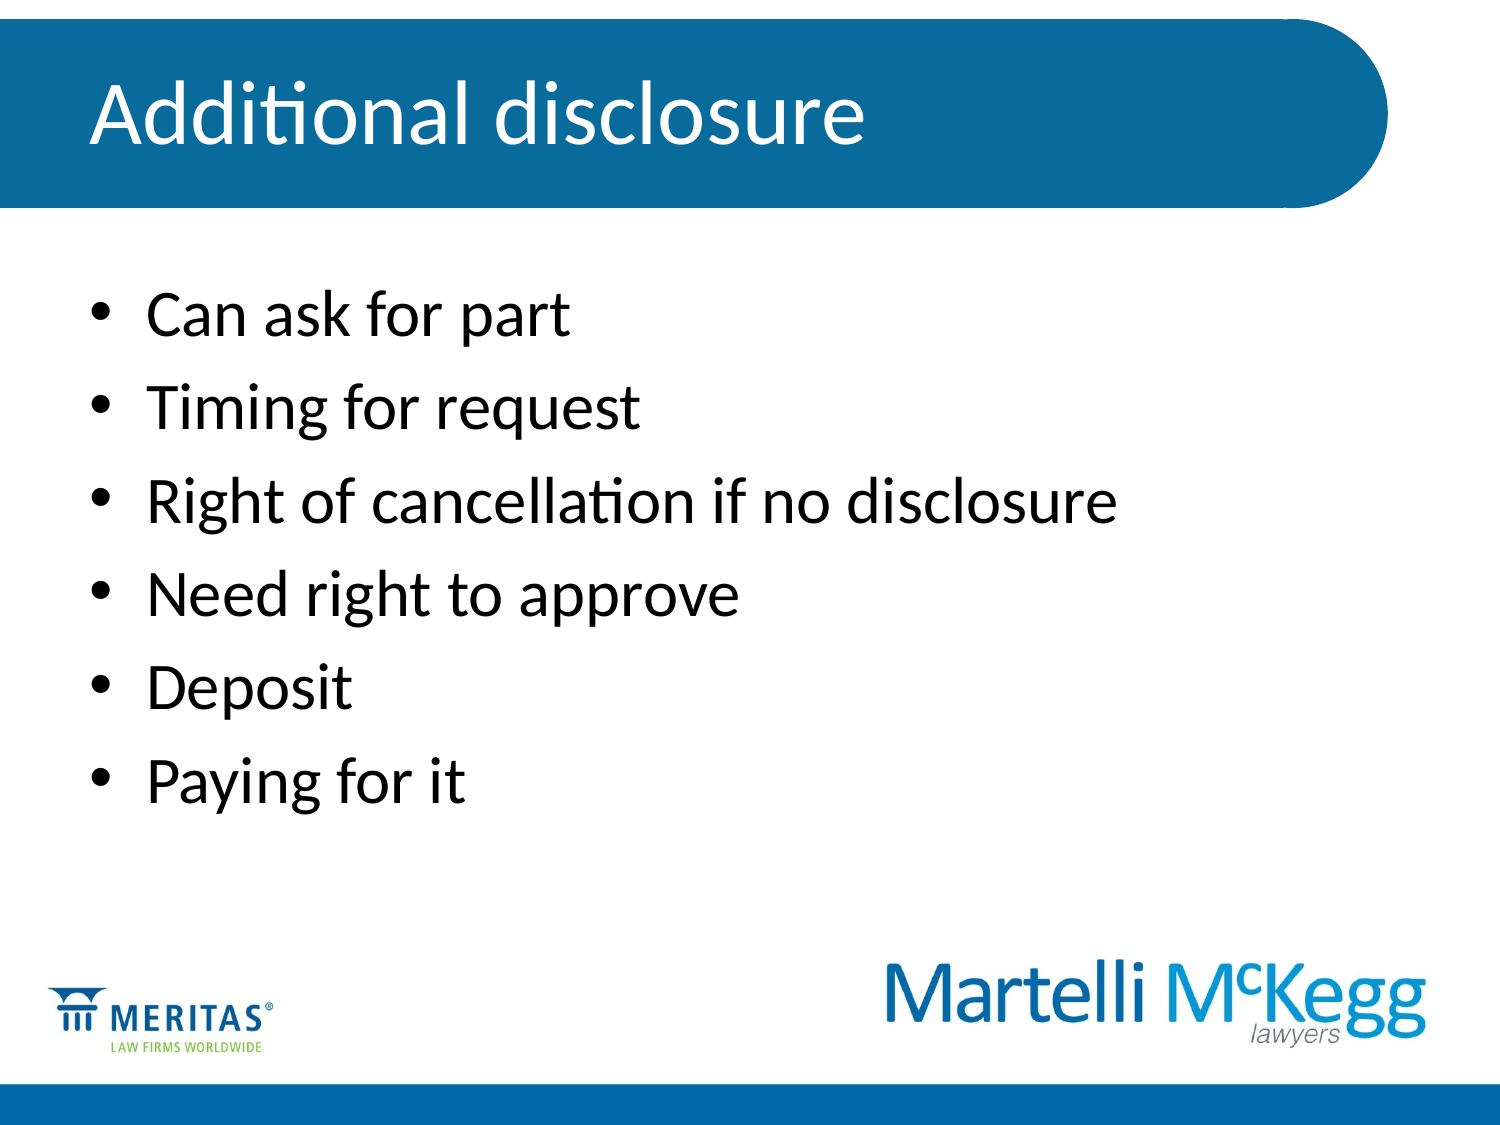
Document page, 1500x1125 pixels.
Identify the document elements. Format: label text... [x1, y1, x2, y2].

title Additional disclosure [75, 45, 1425, 233]
list Can ask for part Timing for request Right of cancellation if no disclosure Need right to approve Deposit Paying for it [75, 262, 1425, 1005]
picture [0, 0, 1500, 1125]
